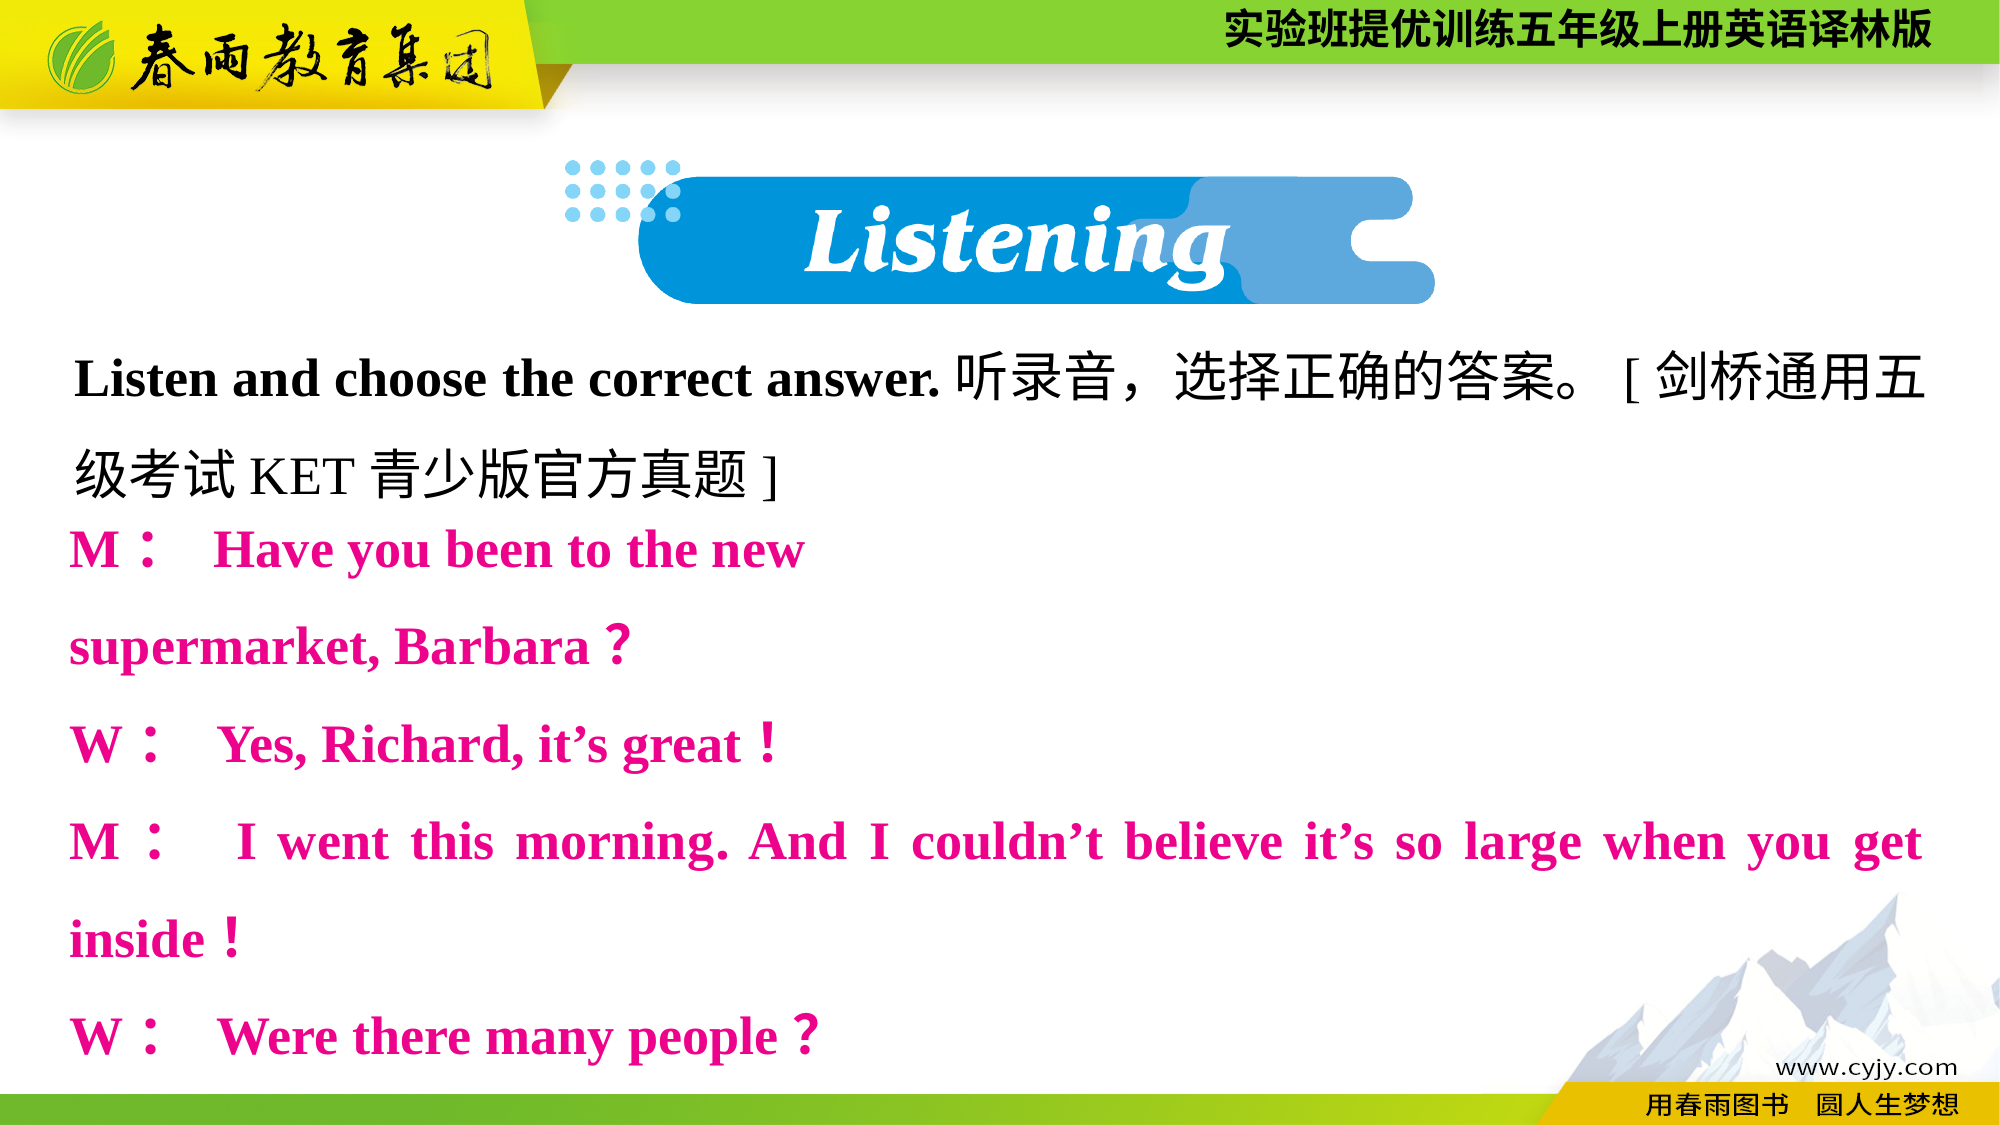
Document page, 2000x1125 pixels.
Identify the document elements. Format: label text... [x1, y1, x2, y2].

picture [0, 0, 2000, 1125]
text_box M： Have you been to the new supermarket, Barbara？ W： Yes, Richard, it’s great！ M： I went this morning. And I couldn’t believe it’s so large when you get inside！ W： Were there many people？ [54, 473, 1939, 1073]
list Listen and choose the correct answer.听录音，选择正确的答案。[剑桥通用五级考试KET青少版官方真题] [59, 302, 1944, 503]
